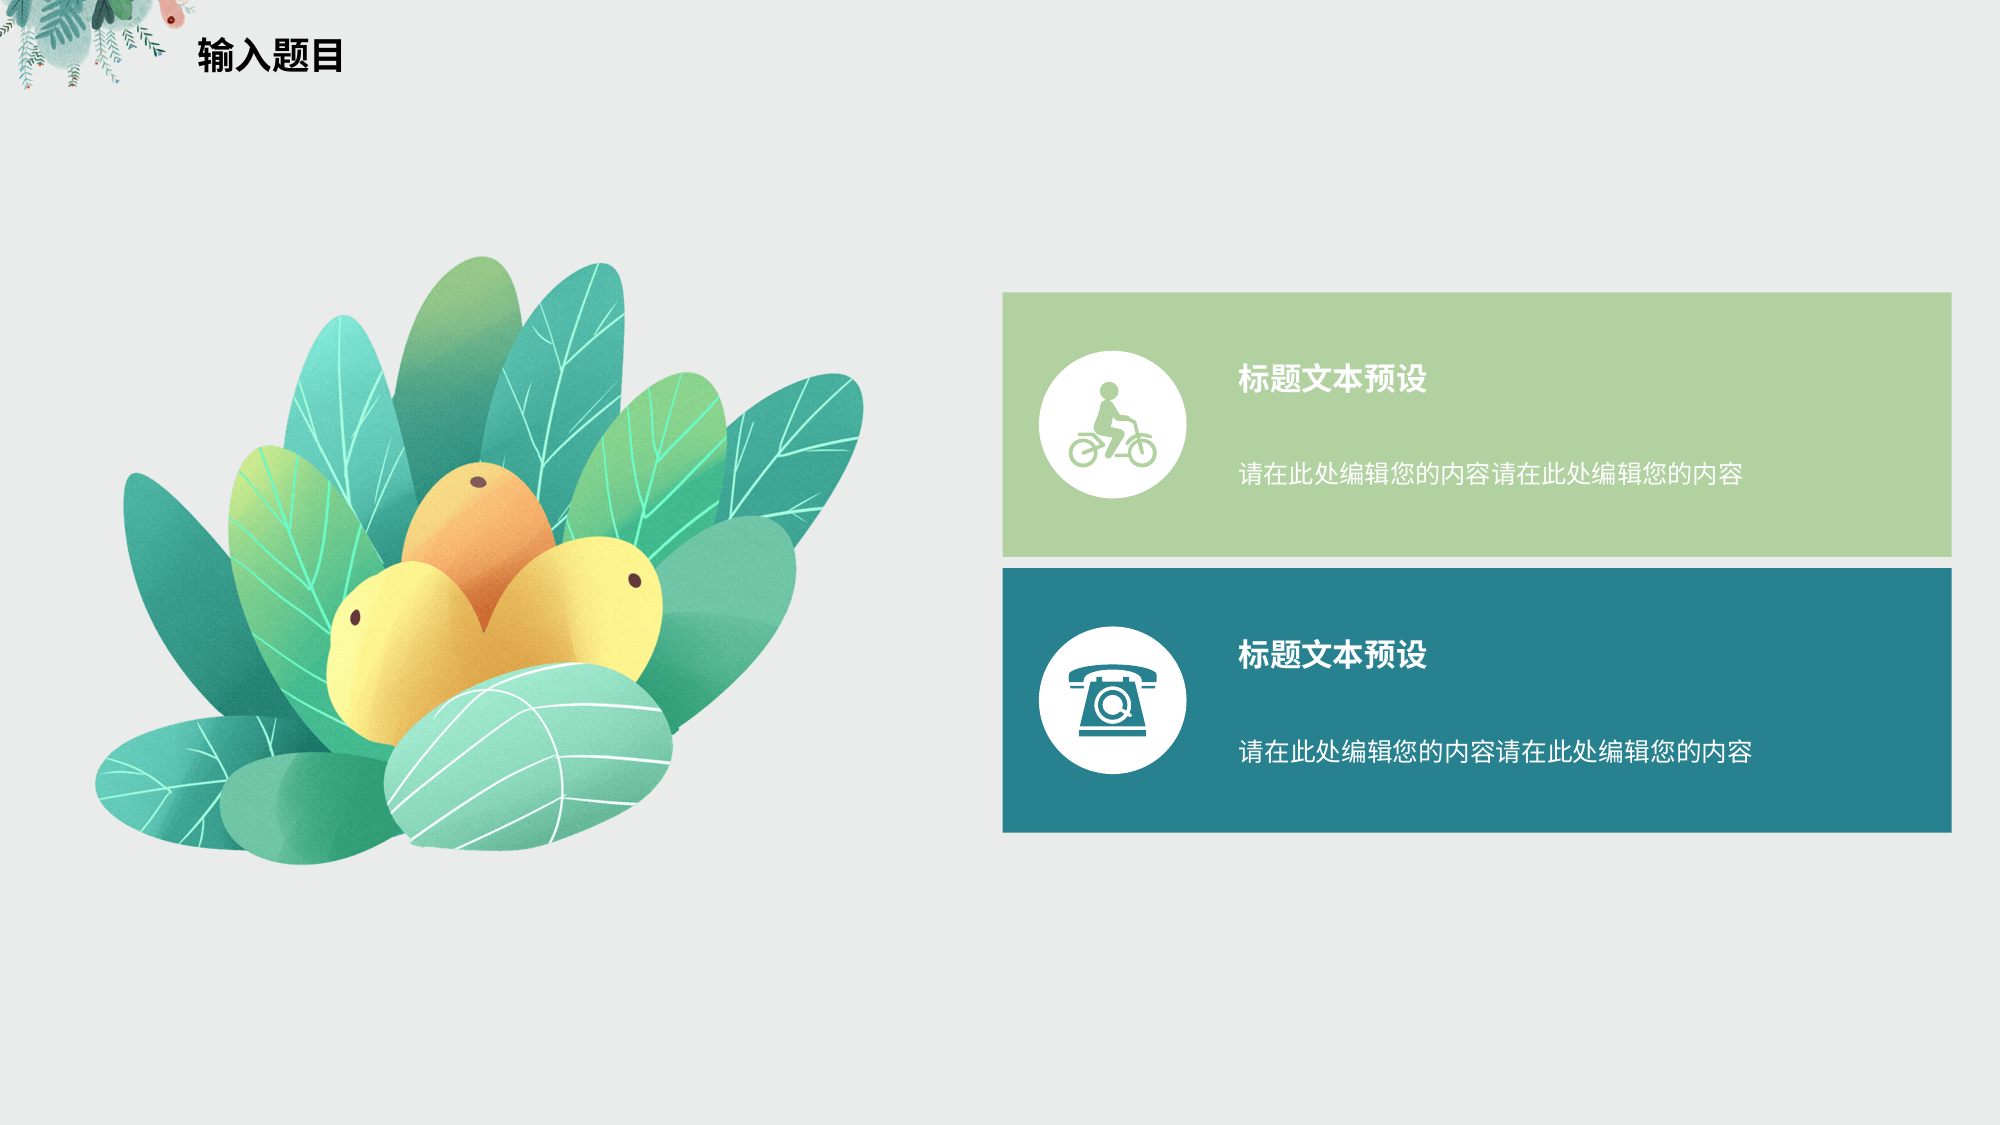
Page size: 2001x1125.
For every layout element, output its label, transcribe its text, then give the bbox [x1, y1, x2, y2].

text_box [1002, 568, 1952, 833]
picture [0, 0, 220, 115]
picture [0, 185, 988, 951]
text_box 输入题目 [220, 24, 363, 84]
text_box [1002, 292, 1952, 557]
